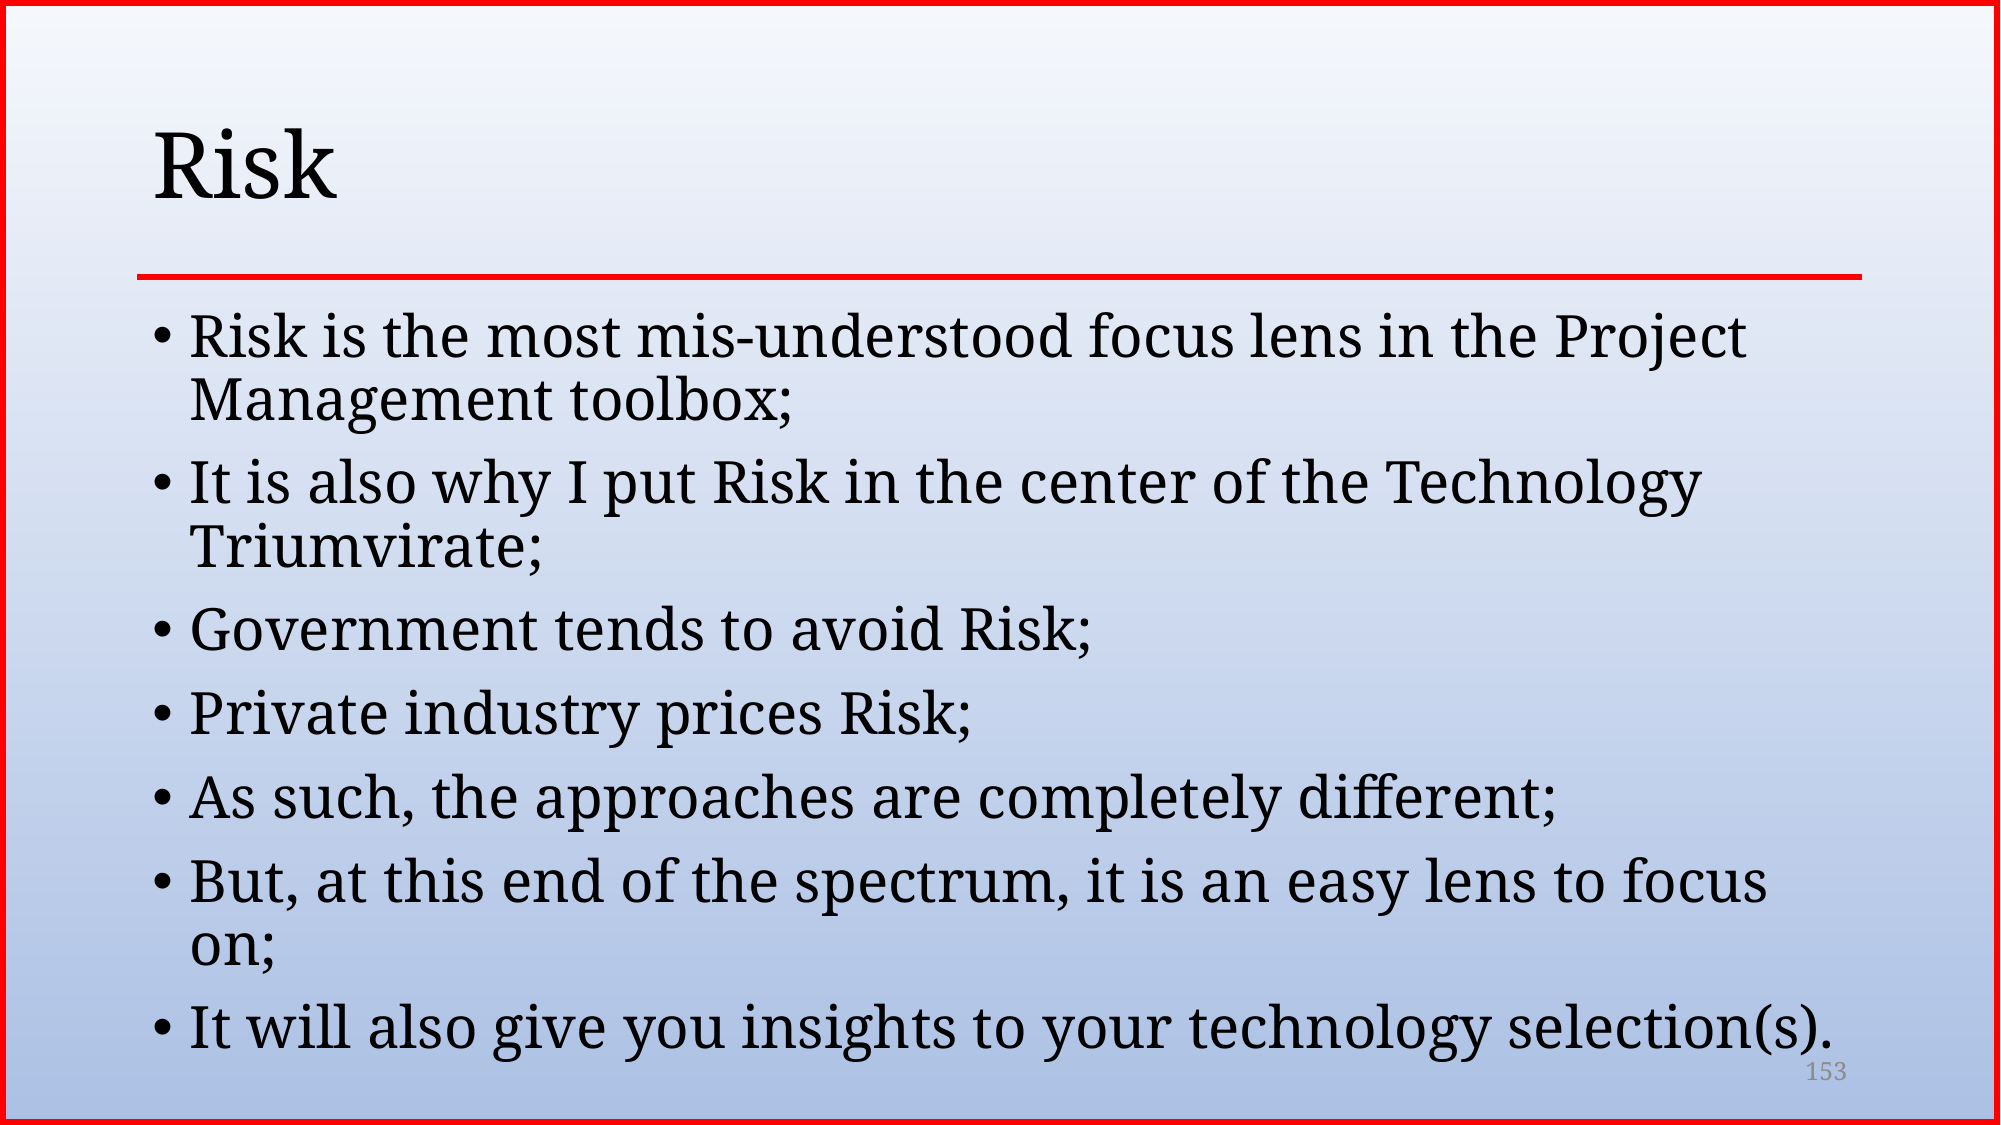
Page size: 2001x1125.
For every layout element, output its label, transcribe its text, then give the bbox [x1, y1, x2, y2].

slide_number 153 [1412, 1042, 1863, 1103]
title Risk [137, 59, 1863, 278]
list Risk is the most mis-understood focus lens in the Project Management toolbox; It is also why I put Risk in the center of the Technology Triumvirate; Government tends to avoid Risk; Private industry prices Risk; As such, the approaches are completely different; But, at this end of the spectrum, it is an easy lens to focus on; It will also give you insights to your technology selection(s). [137, 299, 1863, 1014]
